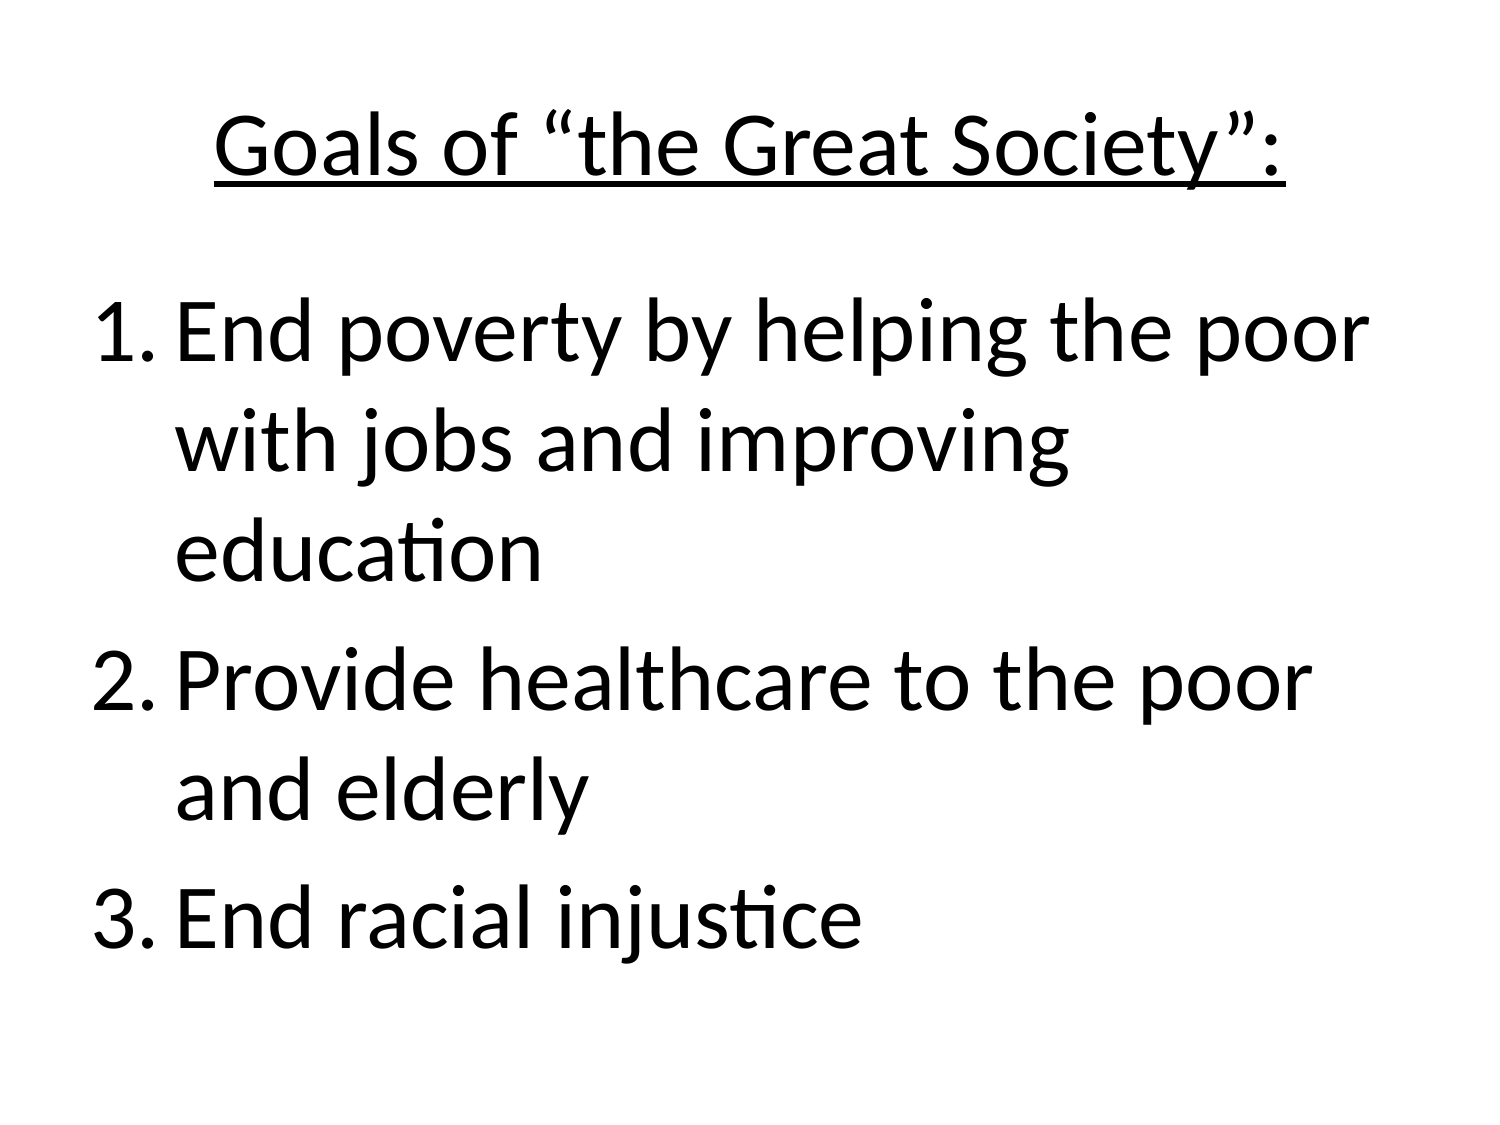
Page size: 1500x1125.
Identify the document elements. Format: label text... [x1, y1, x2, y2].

list End poverty by helping the poor with jobs and improving education Provide healthcare to the poor and elderly End racial injustice [75, 262, 1425, 1005]
title Goals of “the Great Society”: [75, 45, 1425, 233]
